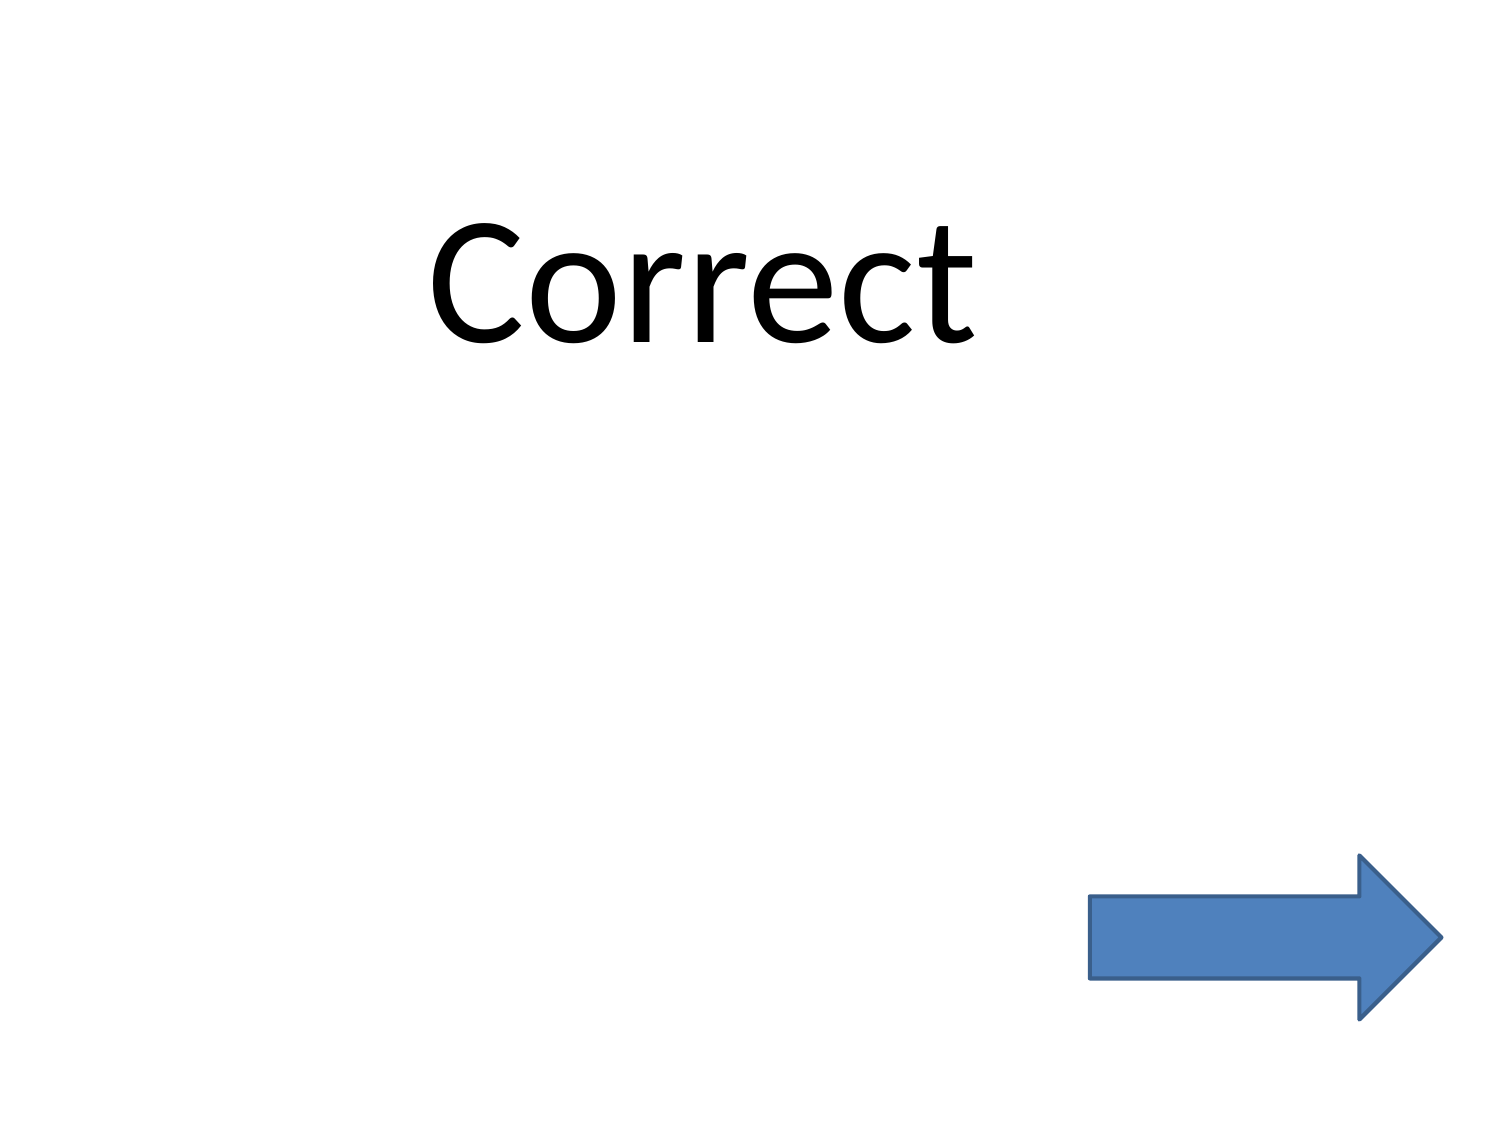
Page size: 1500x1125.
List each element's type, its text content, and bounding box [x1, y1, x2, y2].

text_box [1087, 853, 1444, 1022]
text_box Correct [269, 152, 1137, 387]
